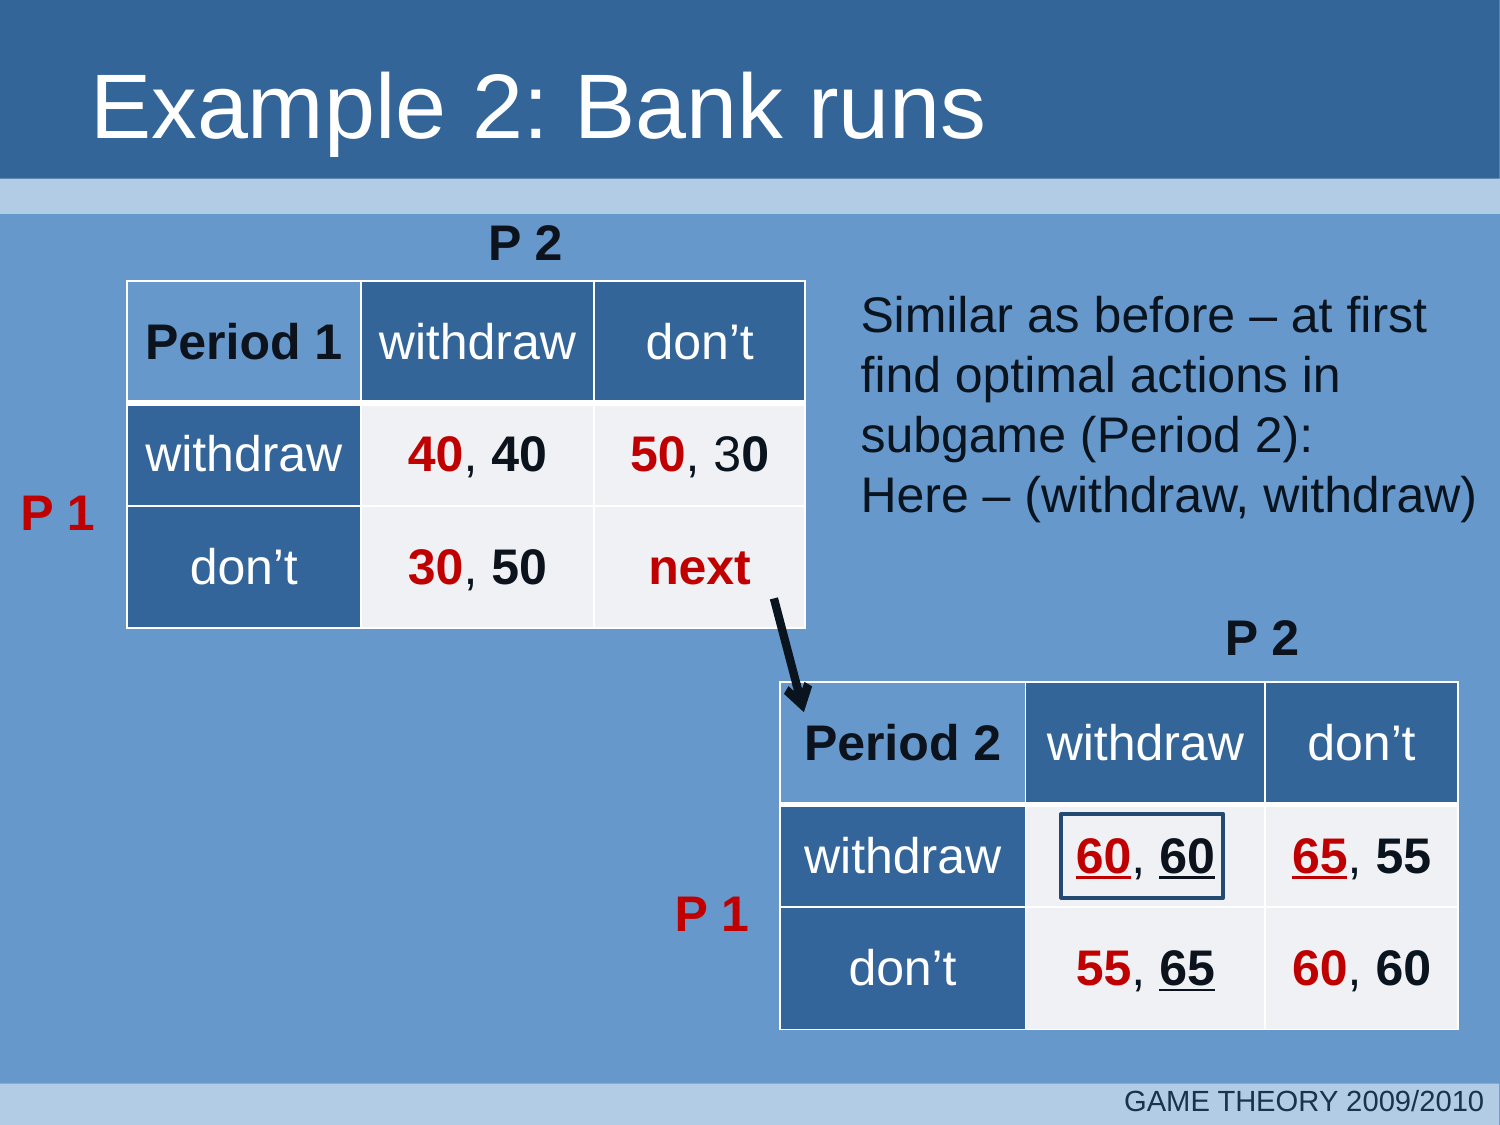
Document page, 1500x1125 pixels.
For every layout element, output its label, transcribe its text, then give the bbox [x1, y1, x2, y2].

table_header don’t [1266, 683, 1457, 802]
table_header withdraw [1026, 683, 1264, 802]
table_cell 40, 40 [362, 406, 593, 505]
text_box [1059, 812, 1225, 900]
table_header Period 1 [128, 282, 360, 400]
table_cell withdraw [781, 807, 1025, 906]
table_cell 30, 50 [362, 507, 593, 627]
title Example 2: Bank runs [74, 42, 1436, 162]
text_box P 1 [0, 472, 116, 548]
table_cell 50, 30 [595, 406, 804, 505]
table_cell 60, 60 [1026, 807, 1264, 906]
text_box Similar as before – at first find optimal actions in subgame (Period 2): Here – (withdraw, withdraw) [845, 274, 1500, 530]
table_header don’t [595, 282, 804, 400]
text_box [731, 640, 847, 671]
text_box GAME THEORY 2009/2010 [1109, 1075, 1500, 1125]
table_cell don’t [781, 908, 1025, 1029]
table_cell 60, 60 [1266, 908, 1457, 1029]
table_cell 55, 65 [1026, 908, 1264, 1029]
table_cell withdraw [128, 406, 360, 505]
table_cell 65, 55 [1266, 807, 1457, 906]
text_box P 2 [432, 203, 619, 278]
text_box P 2 [1169, 598, 1355, 674]
table_header withdraw [362, 282, 593, 400]
text_box P 1 [654, 873, 770, 949]
table_header Period 2 [781, 683, 1025, 802]
table_cell next [595, 507, 804, 627]
table_cell don’t [128, 507, 360, 627]
